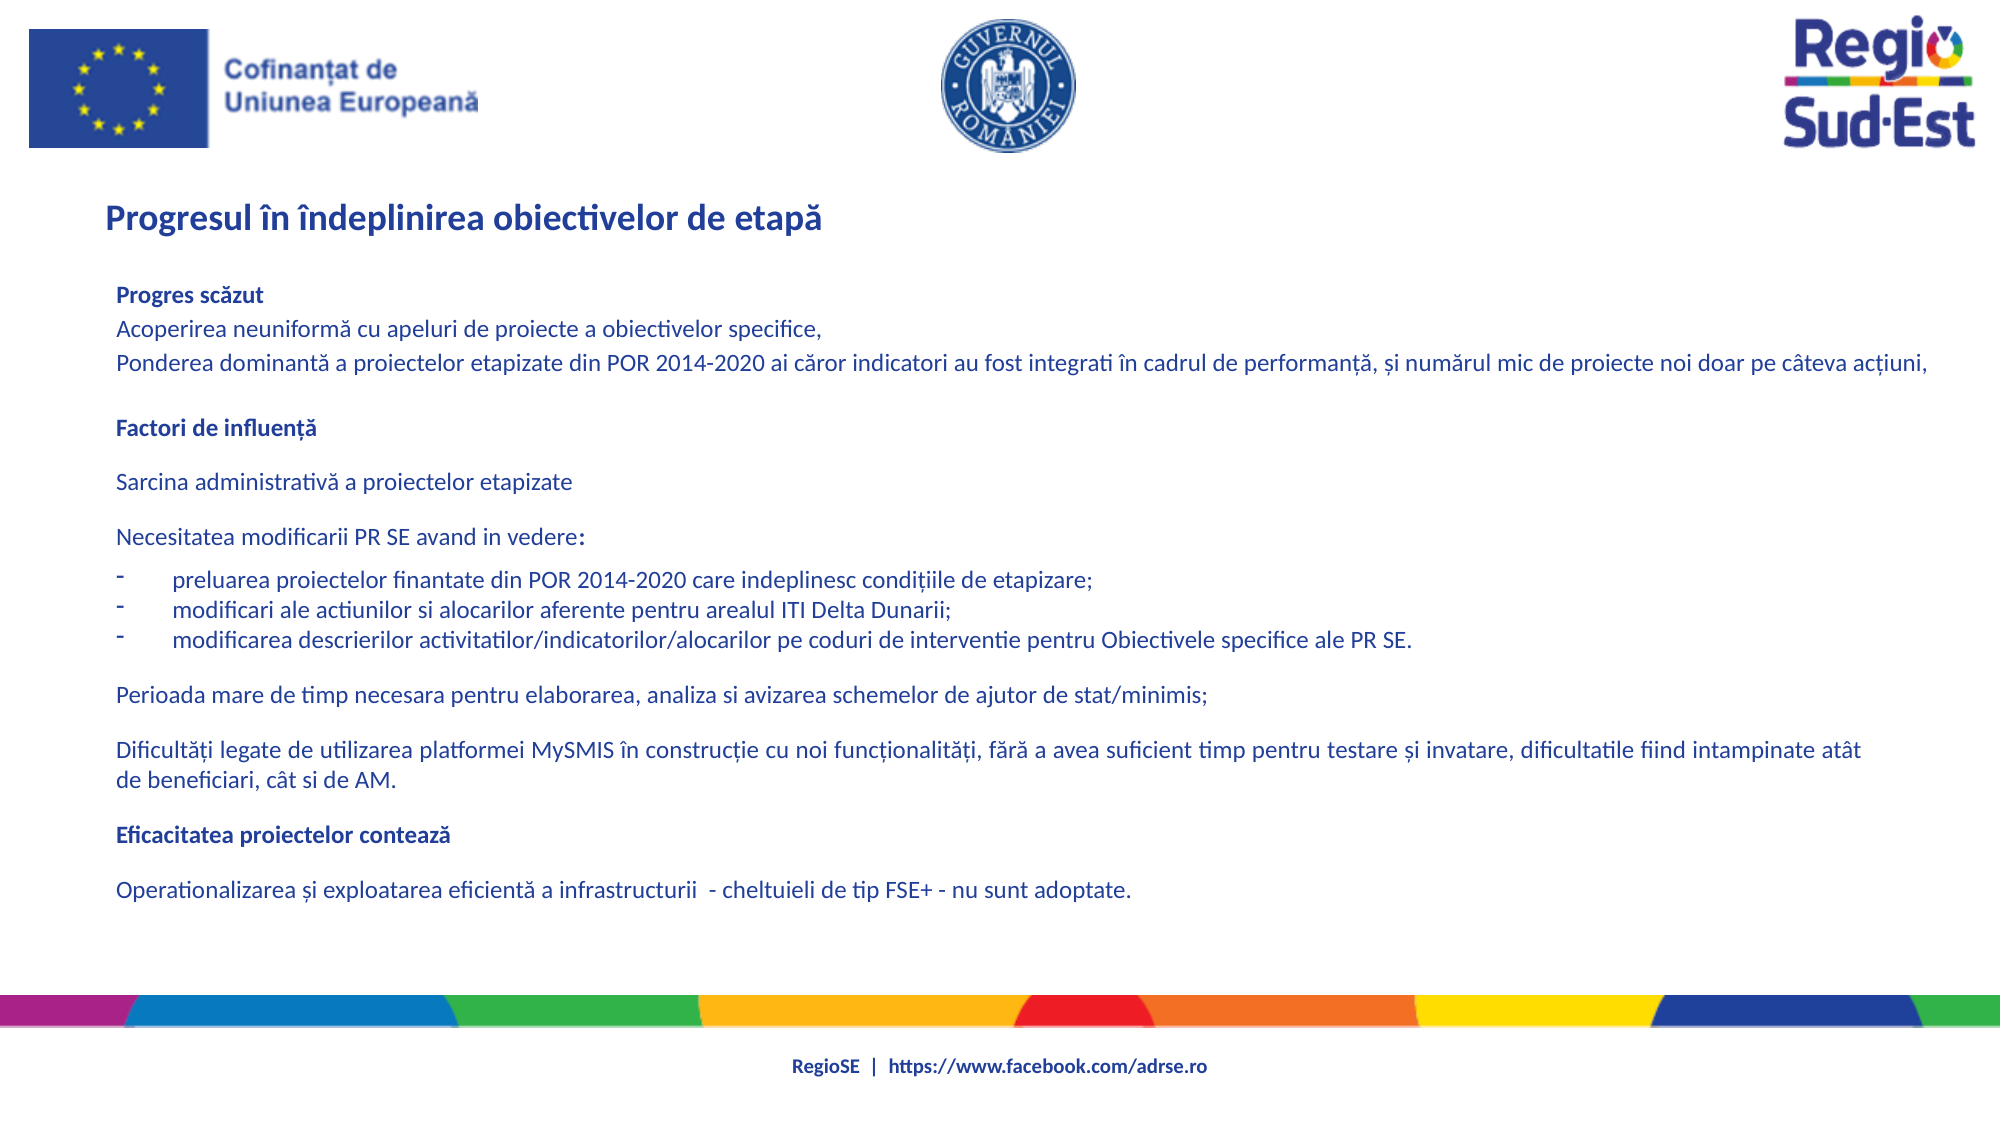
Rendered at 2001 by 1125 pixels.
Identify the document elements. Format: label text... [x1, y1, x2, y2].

text_box Factori de influență Sarcina administrativă a proiectelor etapizate Necesitatea modificarii PR SE avand in vedere: preluarea proiectelor finantate din POR 2014-2020 care indeplinesc condițiile de etapizare; modificari ale actiunilor si alocarilor aferente pentru arealul ITI Delta Dunarii; modificarea descrierilor activitatilor/indicatorilor/alocarilor pe coduri de interventie pentru Obiectivele specifice ale PR SE. Perioada mare de timp necesara pentru elaborarea, analiza si avizarea schemelor de ajutor de stat/minimis; Dificultăți legate de utilizarea platformei MySMIS în construcție cu noi funcționalități, fără a avea suficient timp pentru testare și invatare, dificultatile fiind intampinate atât de beneficiari, cât si de AM. Eficacitatea proiectelor contează Operationalizarea și exploatarea eficientă a infrastructurii - cheltuieli de tip FSE+ - nu sunt adoptate. [101, 403, 1880, 963]
text_box Progresul în îndeplinirea obiectivelor de etapă [90, 185, 1191, 246]
picture [0, 995, 2000, 1029]
picture [1759, 0, 2000, 220]
picture [941, 19, 1076, 153]
picture [28, 28, 478, 148]
text_box RegioSE | https://www.facebook.com/adrse.ro [776, 1029, 1223, 1085]
text_box Progres scăzut Acoperirea neuniformă cu apeluri de proiecte a obiectivelor specifice, Ponderea dominantă a proiectelor etapizate din POR 2014-2020 ai căror indicatori au fost integrati în cadrul de performanță, și numărul mic de proiecte noi doar pe câteva acțiuni, [101, 267, 1979, 376]
